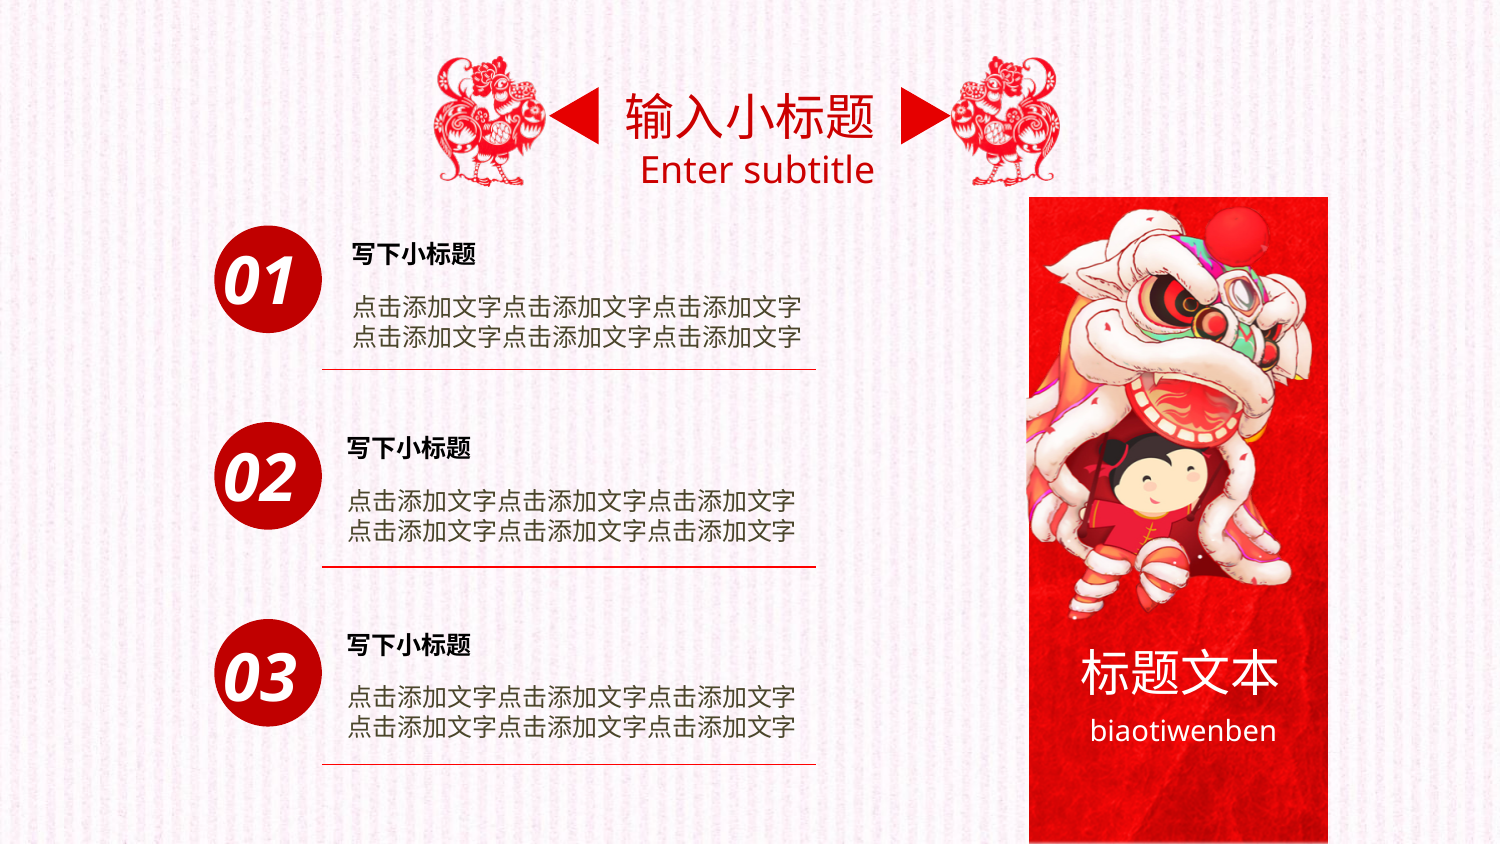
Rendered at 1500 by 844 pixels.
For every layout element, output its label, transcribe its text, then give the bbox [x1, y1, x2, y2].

text_box Enter subtitle [624, 138, 891, 199]
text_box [209, 618, 828, 765]
text_box [899, 85, 925, 147]
text_box [571, 85, 601, 147]
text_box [209, 225, 834, 370]
text_box 输入小标题 [610, 77, 890, 153]
picture [0, 0, 1500, 844]
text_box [209, 421, 828, 568]
